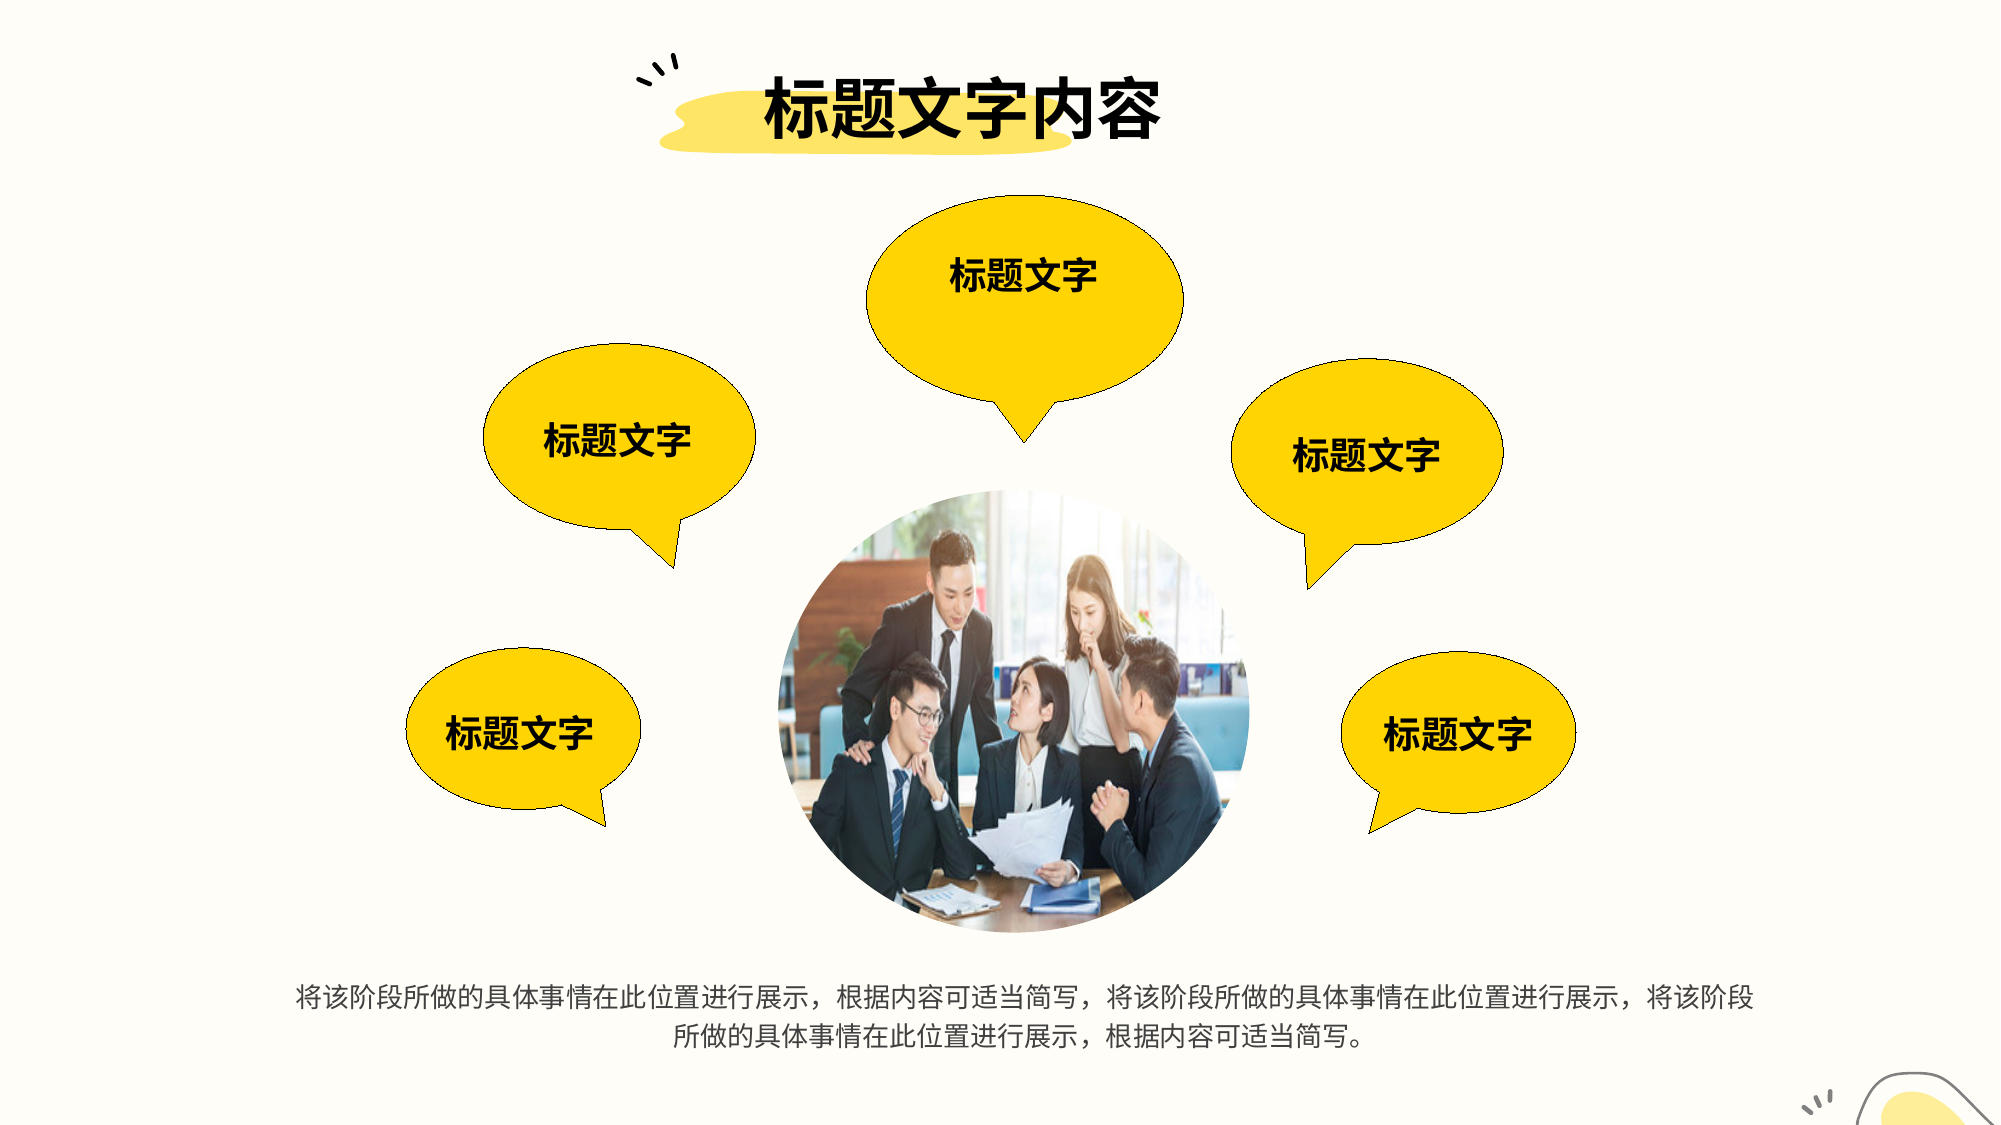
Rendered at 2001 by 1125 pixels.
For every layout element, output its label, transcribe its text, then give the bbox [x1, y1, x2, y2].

text_box [1341, 651, 1577, 834]
text_box 标题文字 [910, 244, 1138, 358]
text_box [641, 54, 678, 83]
text_box 将该阶段所做的具体事情在此位置进行展示，根据内容可适当简写，将该阶段所做的具体事情在此位置进行展示，将该阶段所做的具体事情在此位置进行展示，根据内容可适当简写。 [277, 966, 1772, 1073]
text_box [405, 647, 641, 827]
text_box 标题文字 [1249, 424, 1486, 491]
text_box 标题文字内容 [650, 67, 1277, 148]
picture [778, 490, 1250, 933]
text_box [665, 148, 1062, 155]
text_box [483, 343, 756, 569]
text_box 标题文字 [1363, 704, 1554, 770]
text_box [1231, 358, 1504, 590]
text_box 标题文字 [500, 409, 736, 476]
text_box [866, 195, 1184, 443]
text_box 标题文字 [420, 702, 620, 763]
